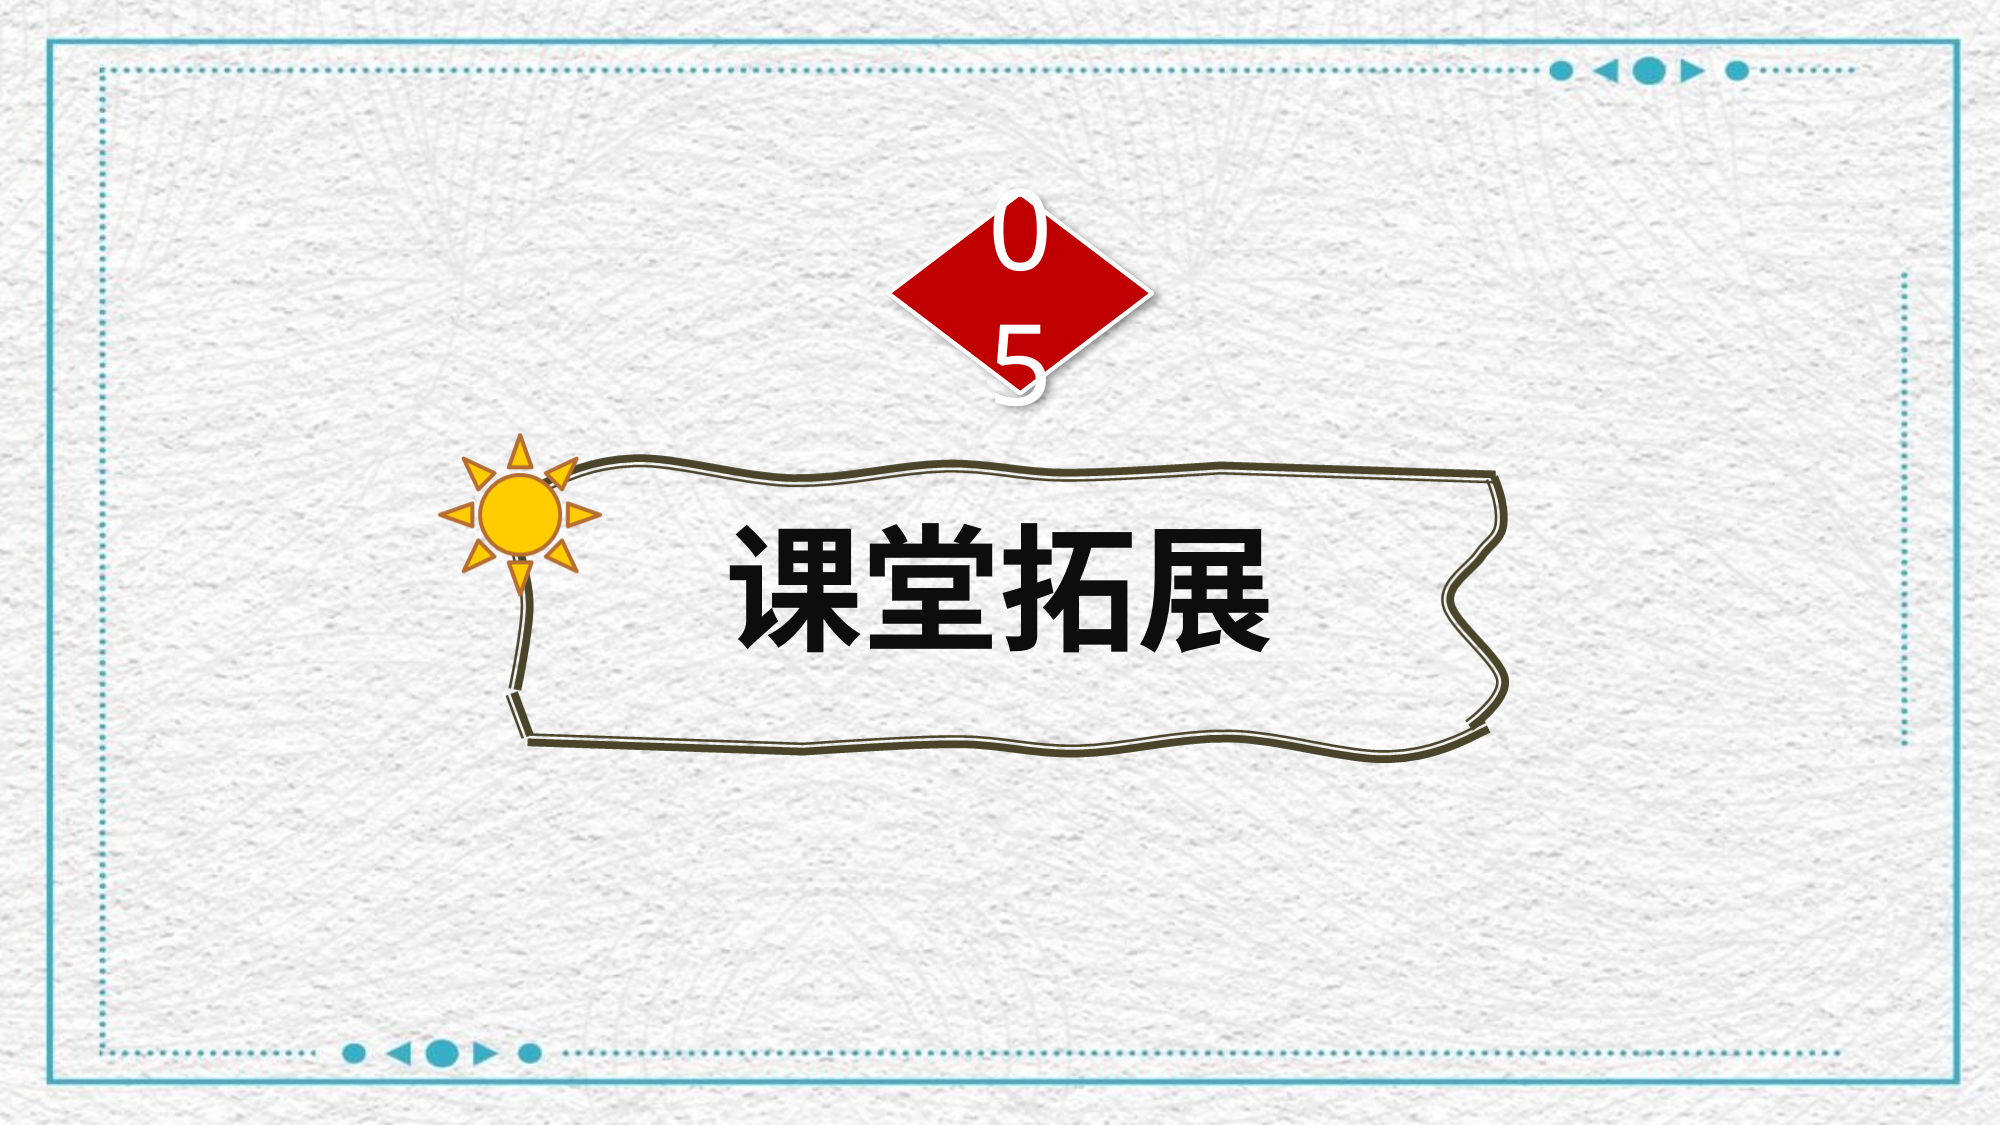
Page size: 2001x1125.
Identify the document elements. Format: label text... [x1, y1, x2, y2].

text_box 05 [886, 191, 1155, 396]
picture [0, 0, 2000, 1125]
